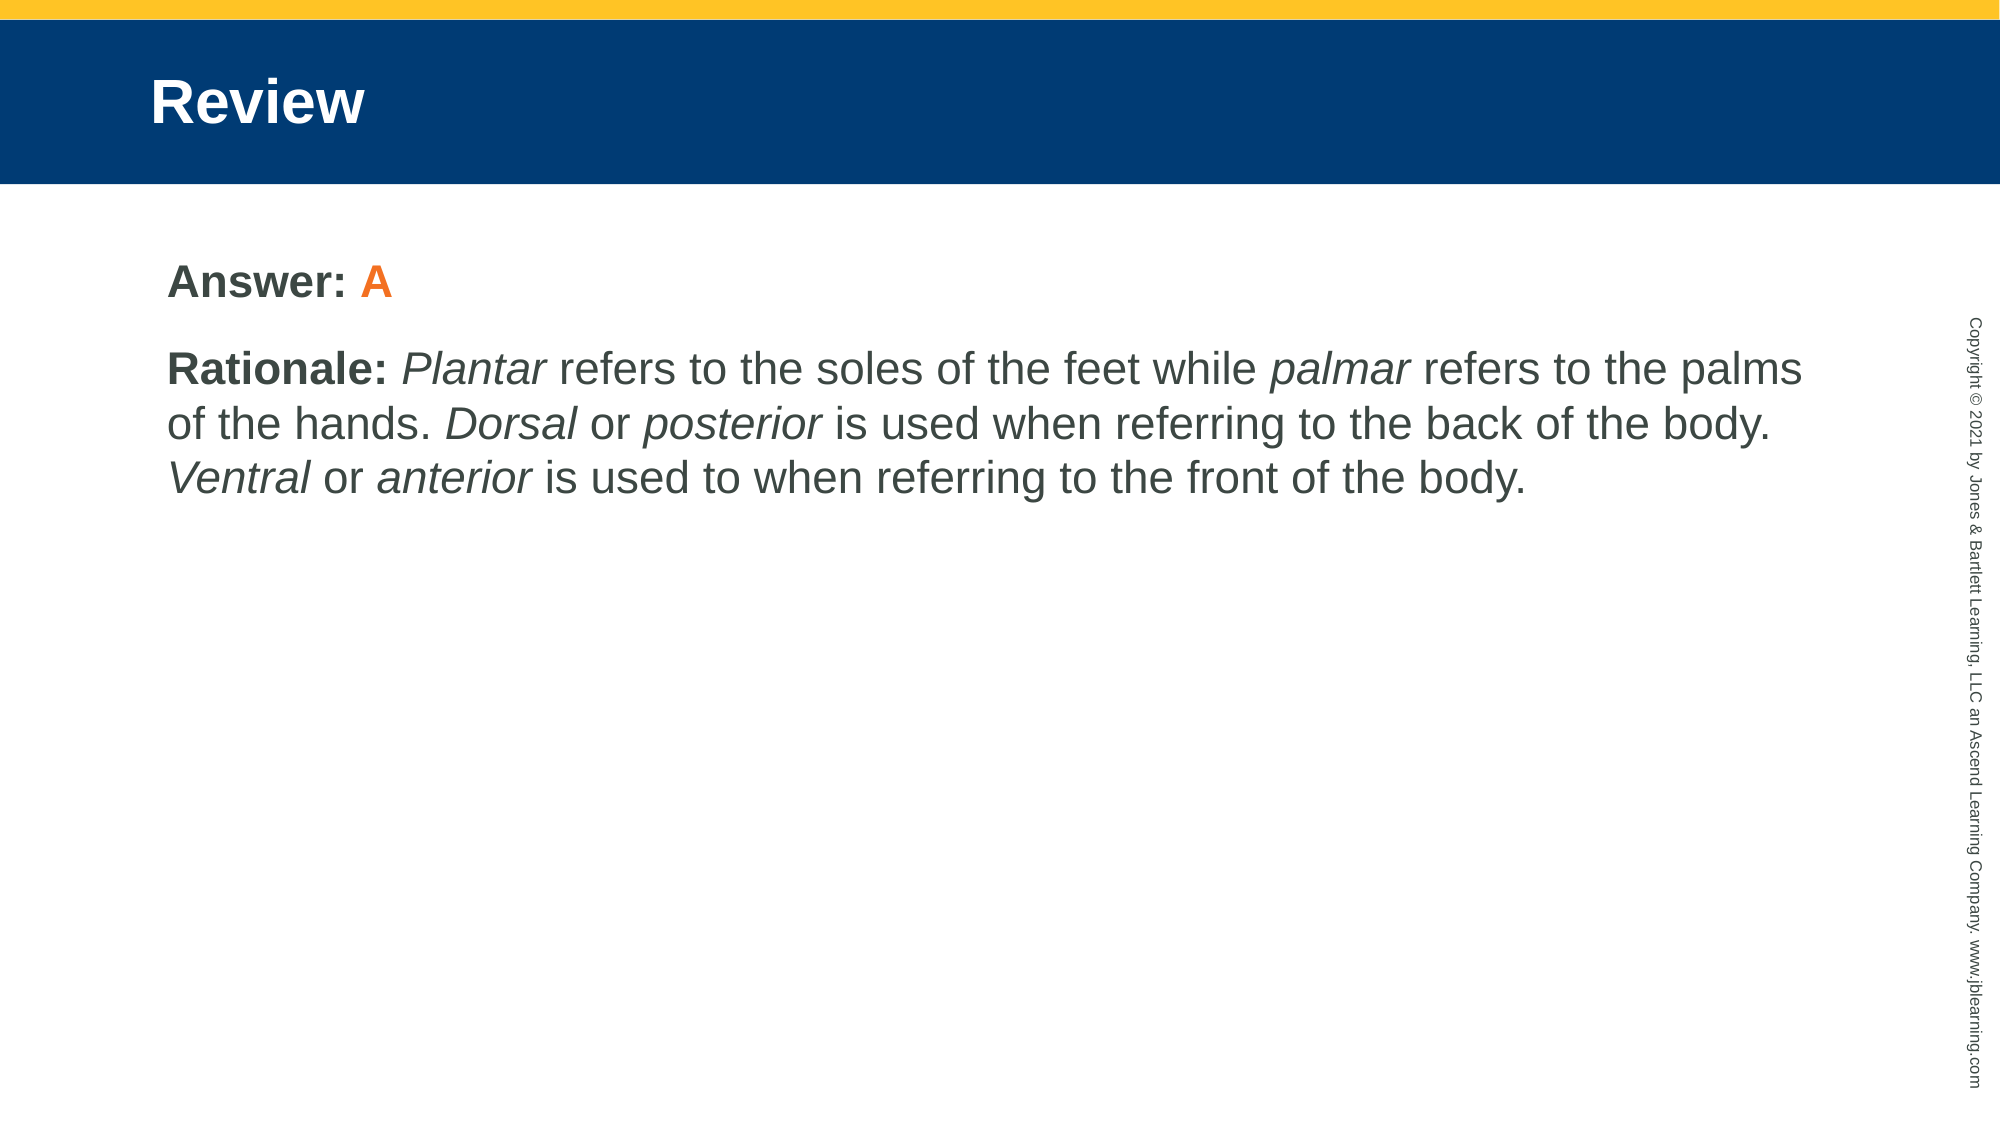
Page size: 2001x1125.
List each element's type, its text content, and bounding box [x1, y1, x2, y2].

title Review [0, 19, 2000, 185]
list Answer: A Rationale: Plantar refers to the soles of the feet while palmar refers to the palms of the hands. Dorsal or posterior is used when referring to the back of the body. Ventral or anterior is used to when referring to the front of the body. [151, 244, 1840, 1016]
